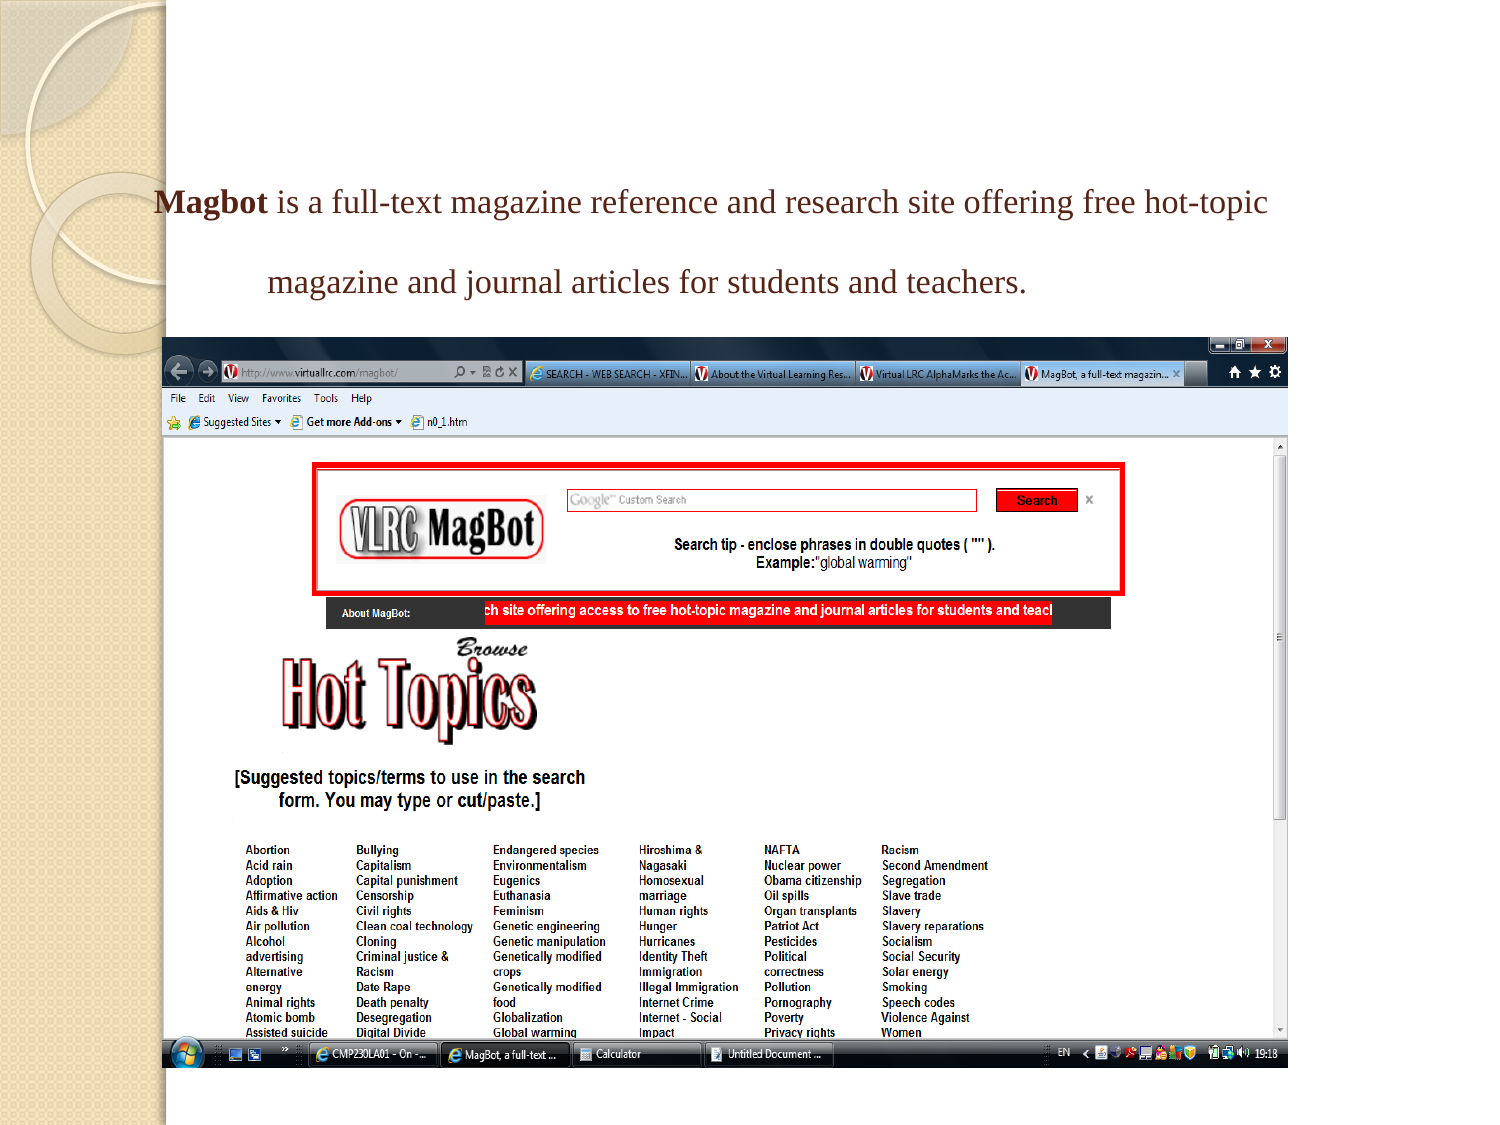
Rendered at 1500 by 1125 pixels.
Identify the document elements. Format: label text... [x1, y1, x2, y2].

picture [162, 337, 1288, 1068]
title Magbot is a full-text magazine reference and research site offering free hot-topic magazine and journal articles for students and teachers. [62, 87, 1413, 318]
